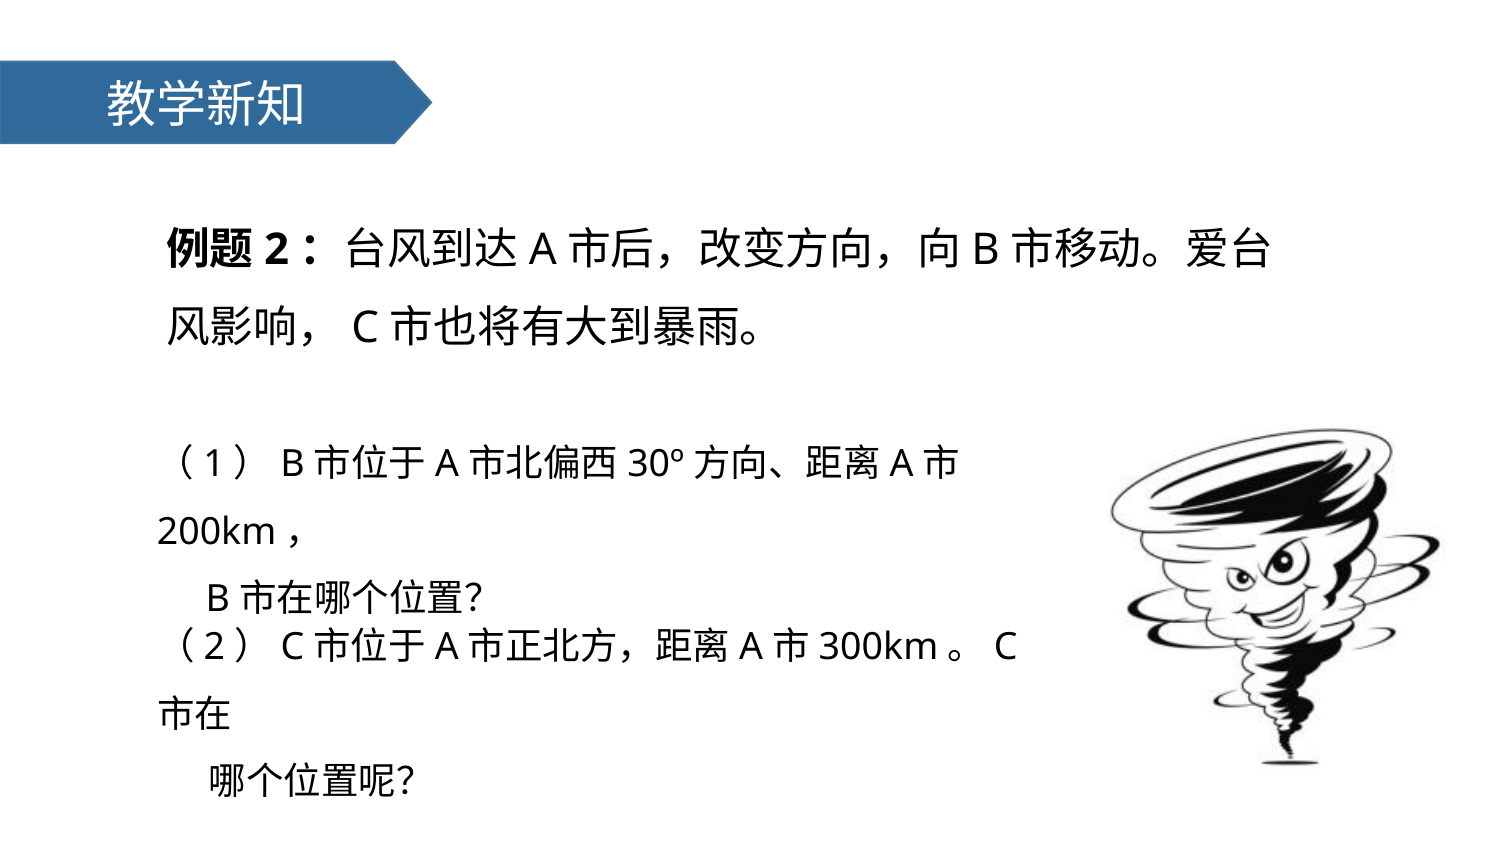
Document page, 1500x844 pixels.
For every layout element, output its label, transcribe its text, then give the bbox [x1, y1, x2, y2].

picture [1095, 413, 1446, 775]
text_box （2）C市位于A市正北方，距离A市300km。C市在 哪个位置呢？ [145, 594, 1067, 844]
text_box 例题2：台风到达A市后，改变方向，向B市移动。爱台风影响，C市也将有大到暴雨。 [154, 188, 1291, 358]
text_box 教学新知 [0, 61, 432, 144]
text_box （1）B市位于A市北偏西30º方向、距离A市200km， B市在哪个位置？ [145, 411, 1066, 594]
